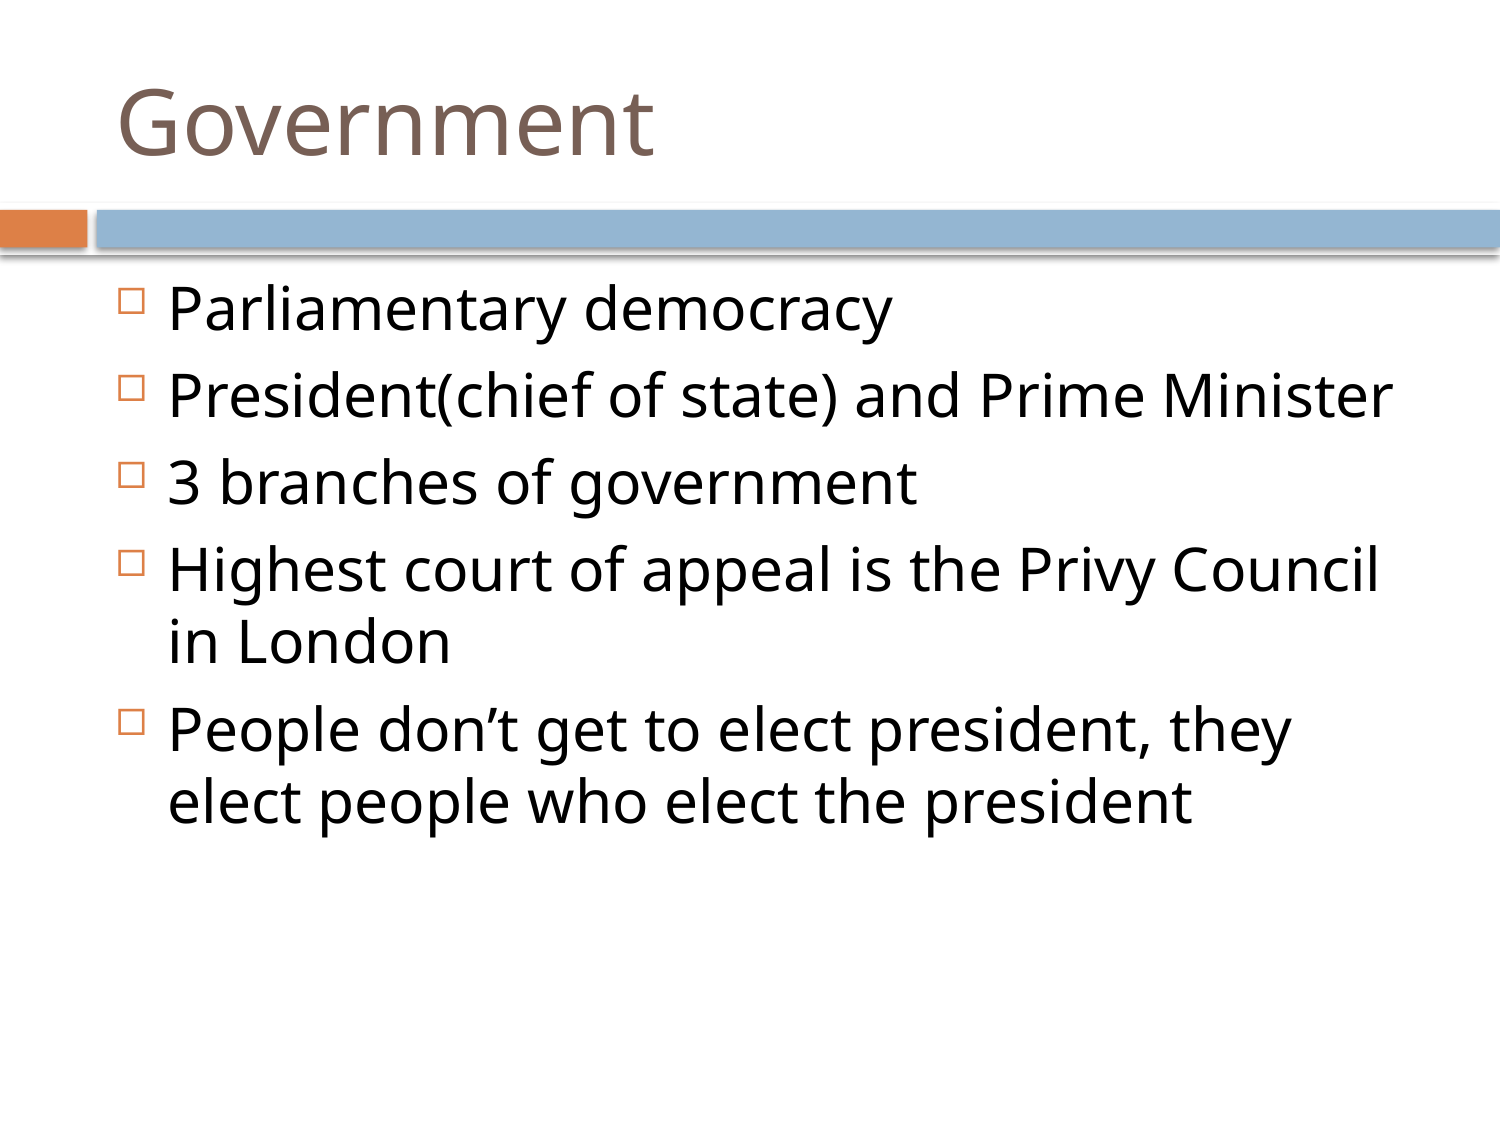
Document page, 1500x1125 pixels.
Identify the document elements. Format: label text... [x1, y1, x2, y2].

title Government [100, 37, 1439, 201]
list Parliamentary democracy President(chief of state) and Prime Minister 3 branches of government Highest court of appeal is the Privy Council in London People don’t get to elect president, they elect people who elect the president [100, 262, 1439, 1001]
